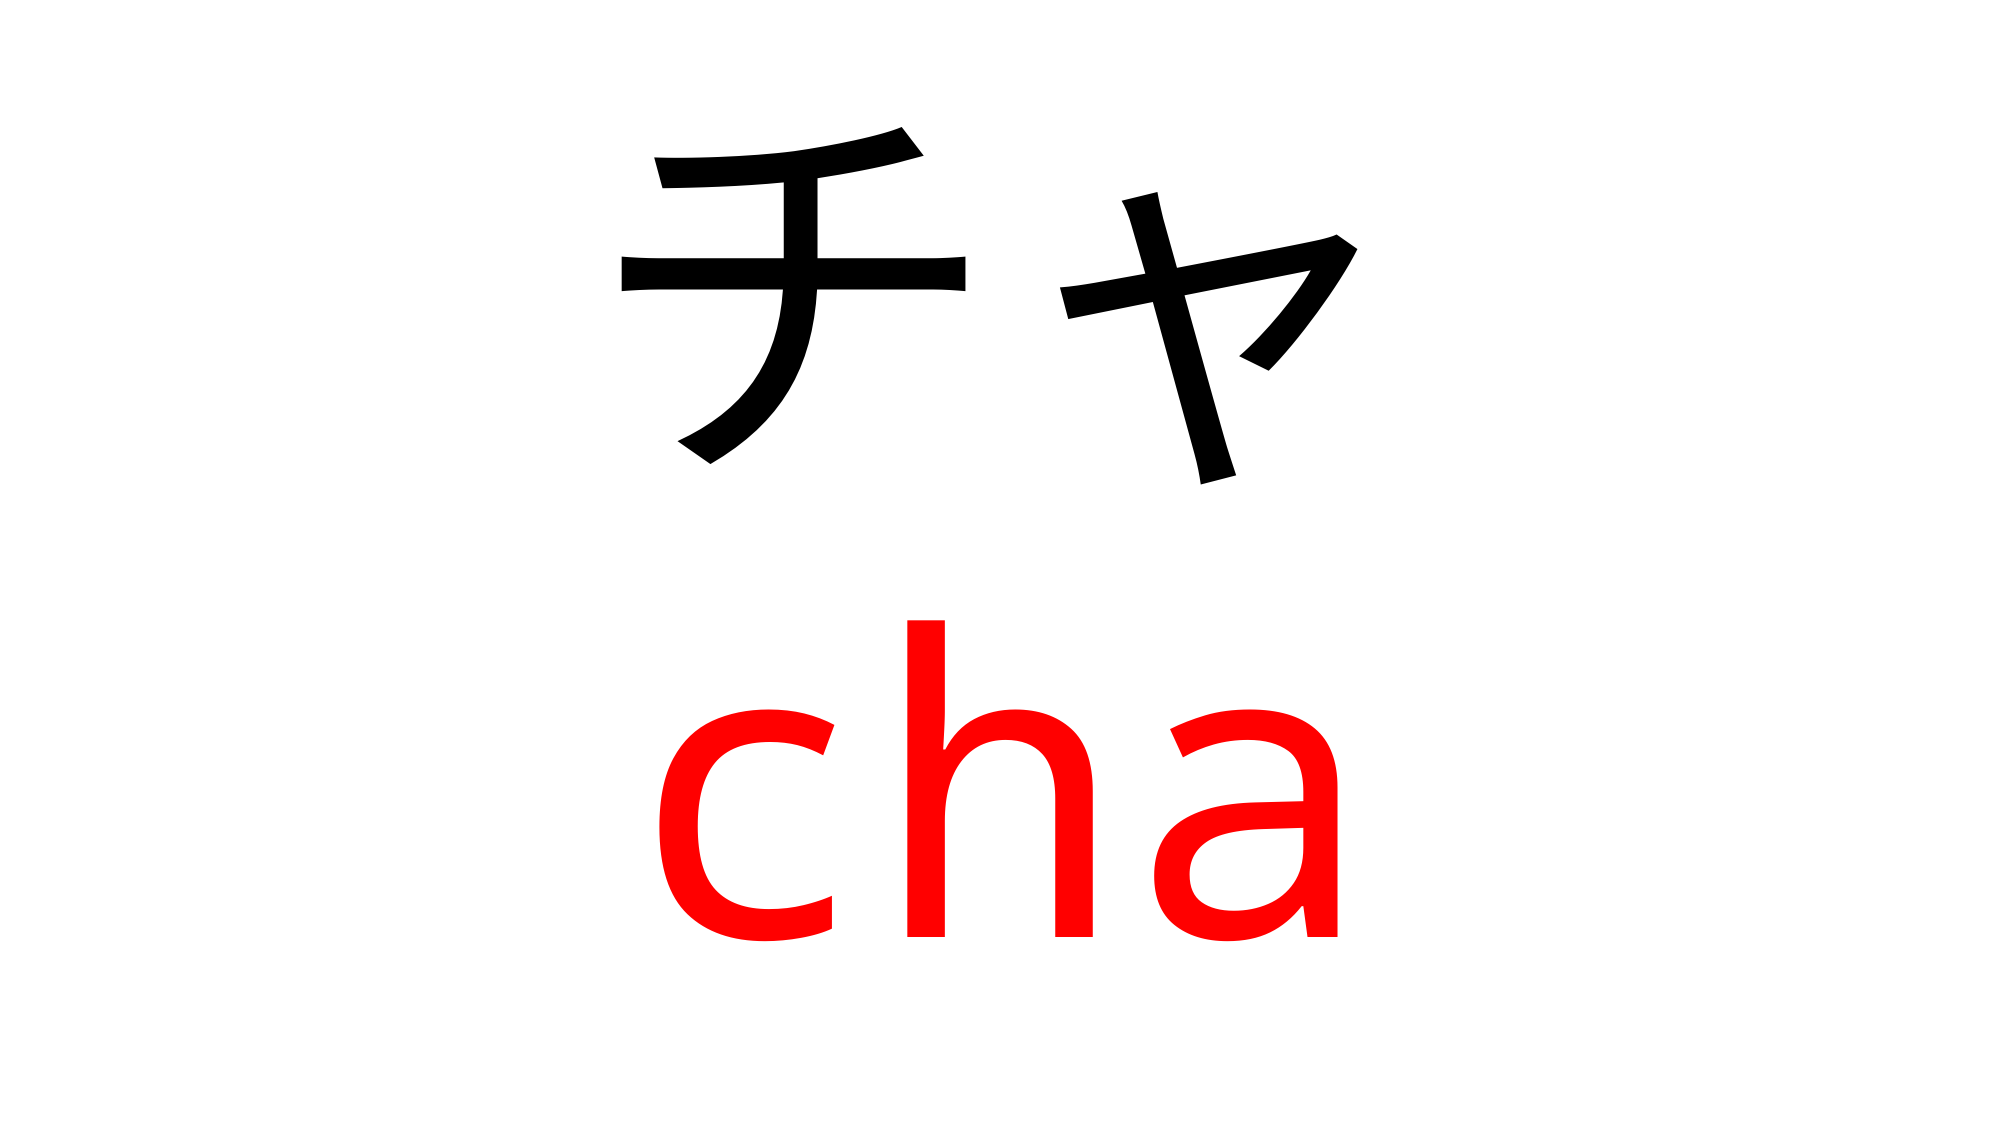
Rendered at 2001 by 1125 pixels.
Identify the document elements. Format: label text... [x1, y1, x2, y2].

title チャ [249, 71, 1750, 545]
text_box cha [249, 562, 1750, 1036]
